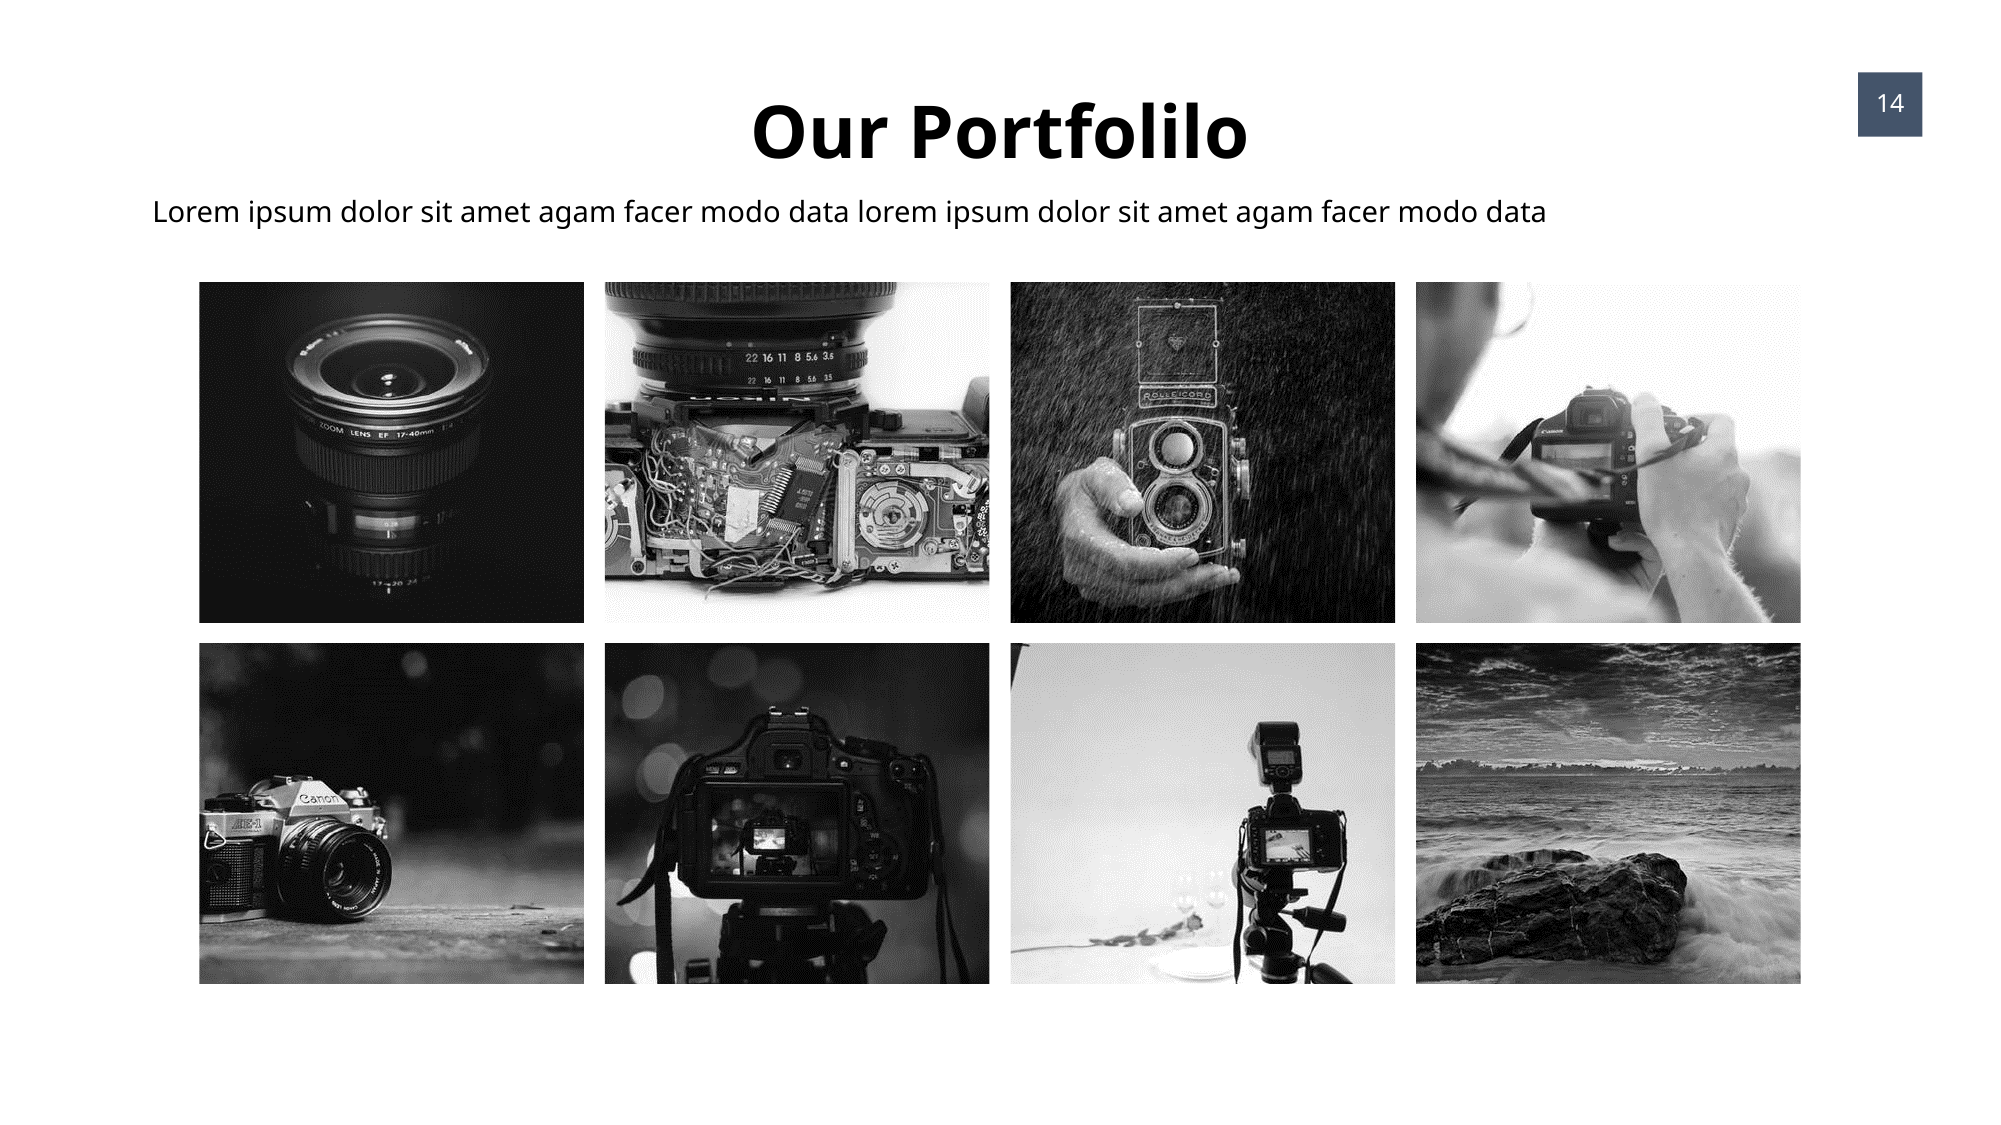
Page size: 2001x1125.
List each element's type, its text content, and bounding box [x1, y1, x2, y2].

picture [199, 282, 584, 623]
picture [604, 643, 990, 984]
picture [1416, 282, 1801, 623]
picture [1010, 643, 1396, 984]
picture [1416, 643, 1801, 984]
slide_number 14 [1863, 78, 1927, 130]
picture [1010, 282, 1396, 623]
title Our Portfolilo [137, 78, 1863, 191]
picture [199, 643, 584, 984]
picture [604, 282, 990, 623]
subtitle Lorem ipsum dolor sit amet agam facer modo data lorem ipsum dolor sit amet agam facer modo data [137, 191, 1863, 227]
